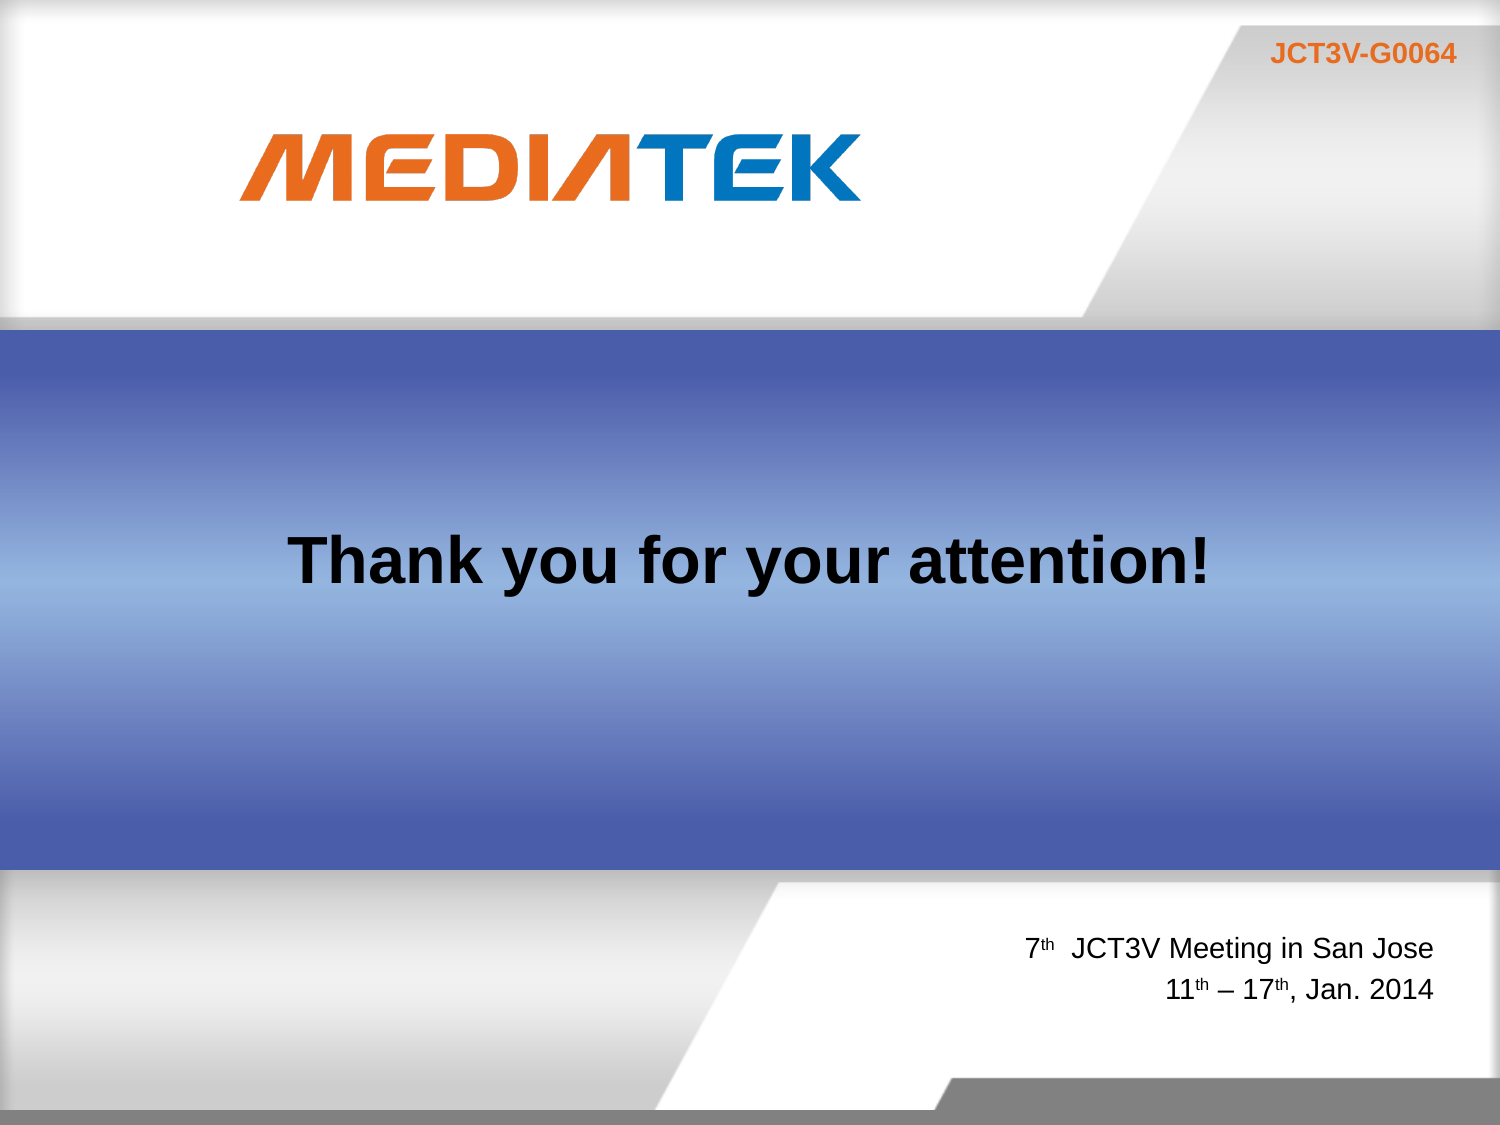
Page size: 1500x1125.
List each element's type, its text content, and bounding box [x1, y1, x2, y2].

title Thank you for your attention! [50, 438, 1450, 676]
picture [0, 0, 1500, 1125]
